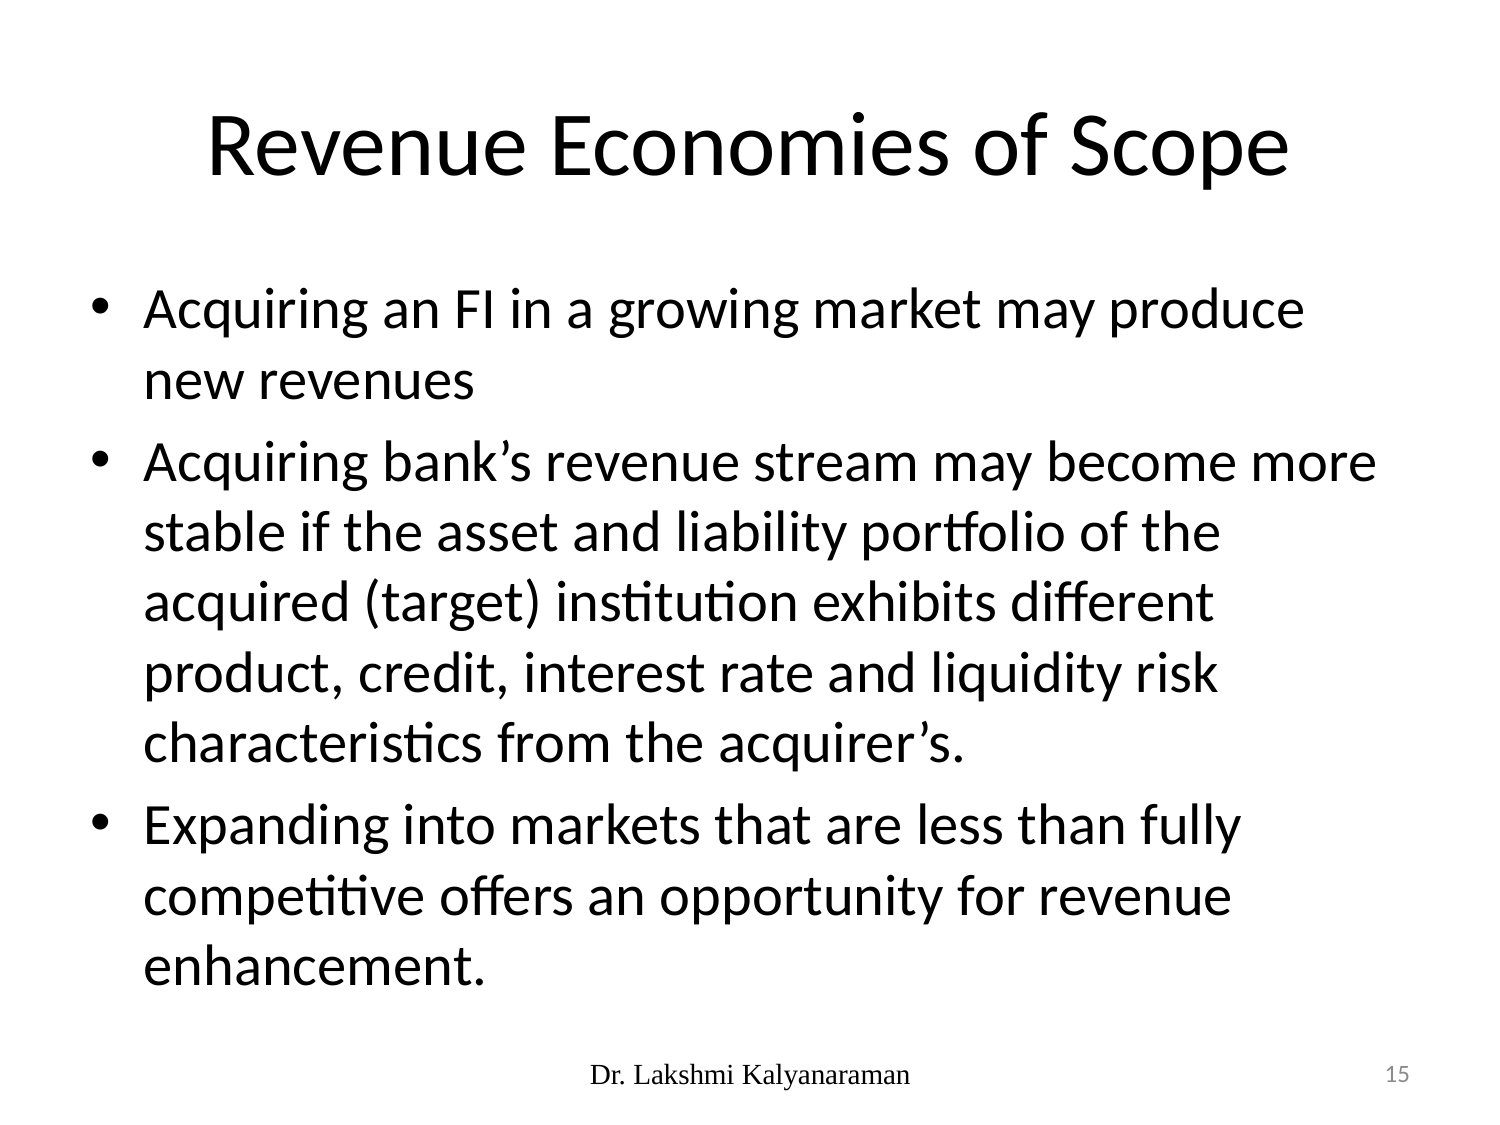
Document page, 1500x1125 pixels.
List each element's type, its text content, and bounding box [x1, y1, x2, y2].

list Acquiring an FI in a growing market may produce new revenues Acquiring bank’s revenue stream may become more stable if the asset and liability portfolio of the acquired (target) institution exhibits different product, credit, interest rate and liquidity risk characteristics from the acquirer’s. Expanding into markets that are less than fully competitive offers an opportunity for revenue enhancement. [75, 262, 1425, 1005]
footer Dr. Lakshmi Kalyanaraman [512, 1042, 988, 1103]
slide_number 15 [1074, 1042, 1425, 1103]
title Revenue Economies of Scope [75, 45, 1425, 233]
